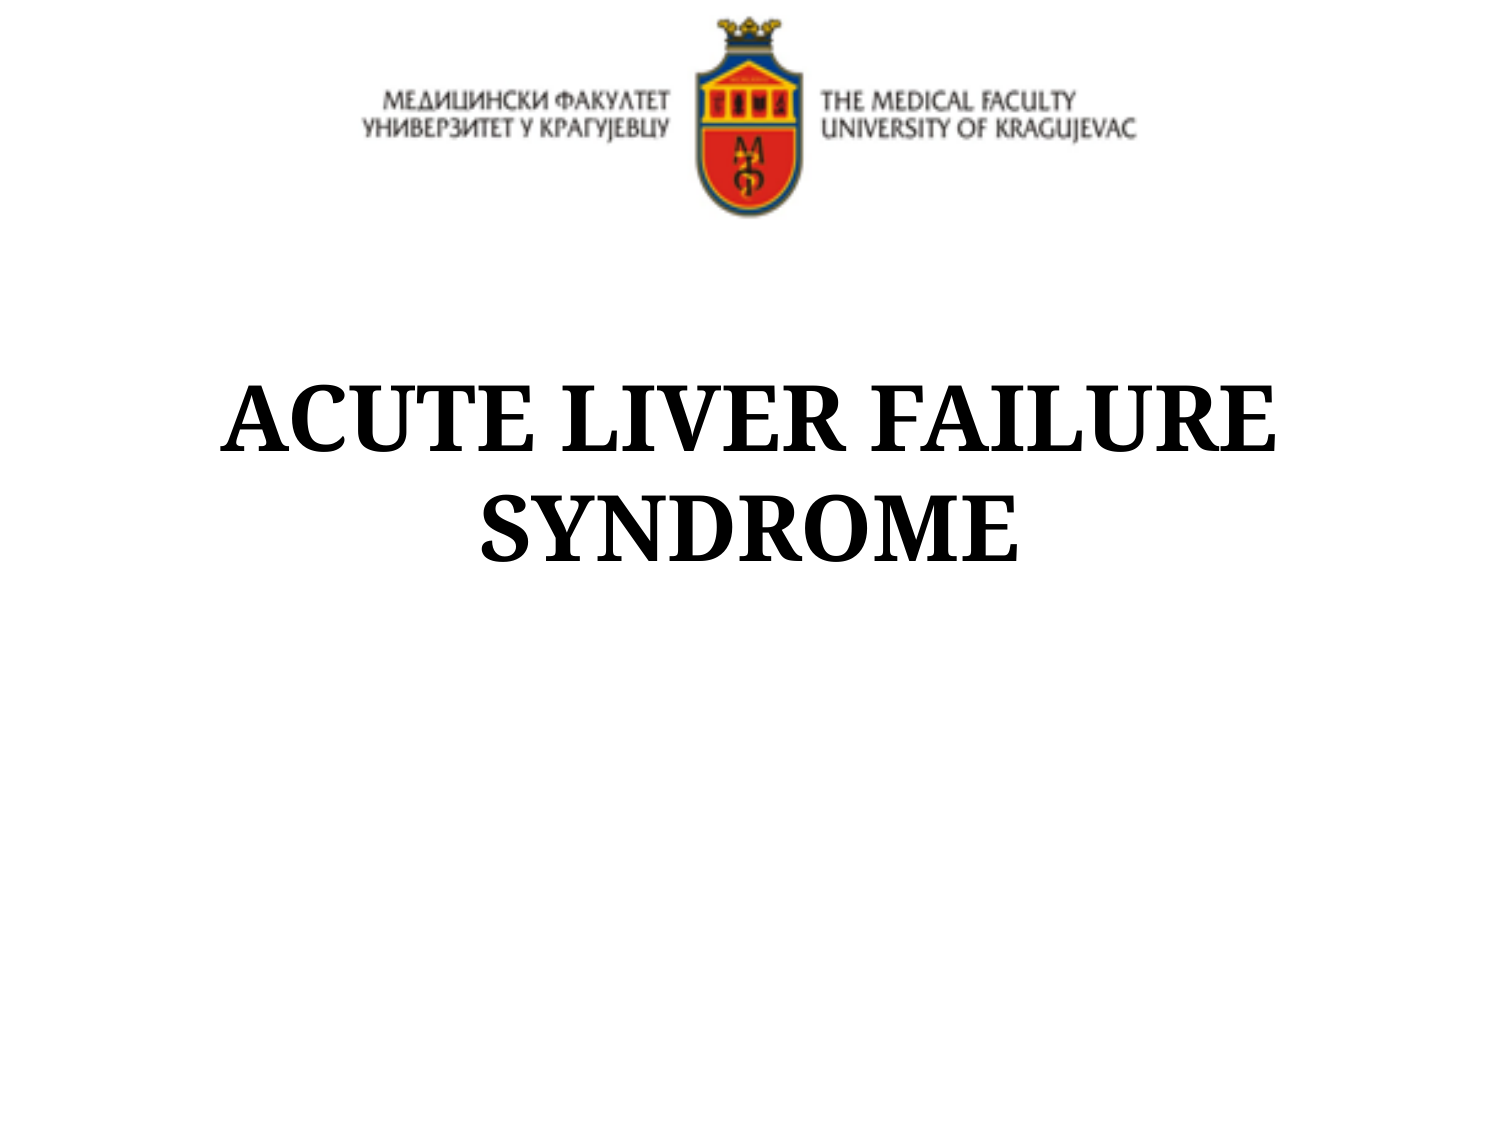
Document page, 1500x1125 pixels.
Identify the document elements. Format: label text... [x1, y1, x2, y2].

picture [210, 12, 1351, 251]
title ACUTE LIVER FAILURE SYNDROME [112, 349, 1388, 591]
